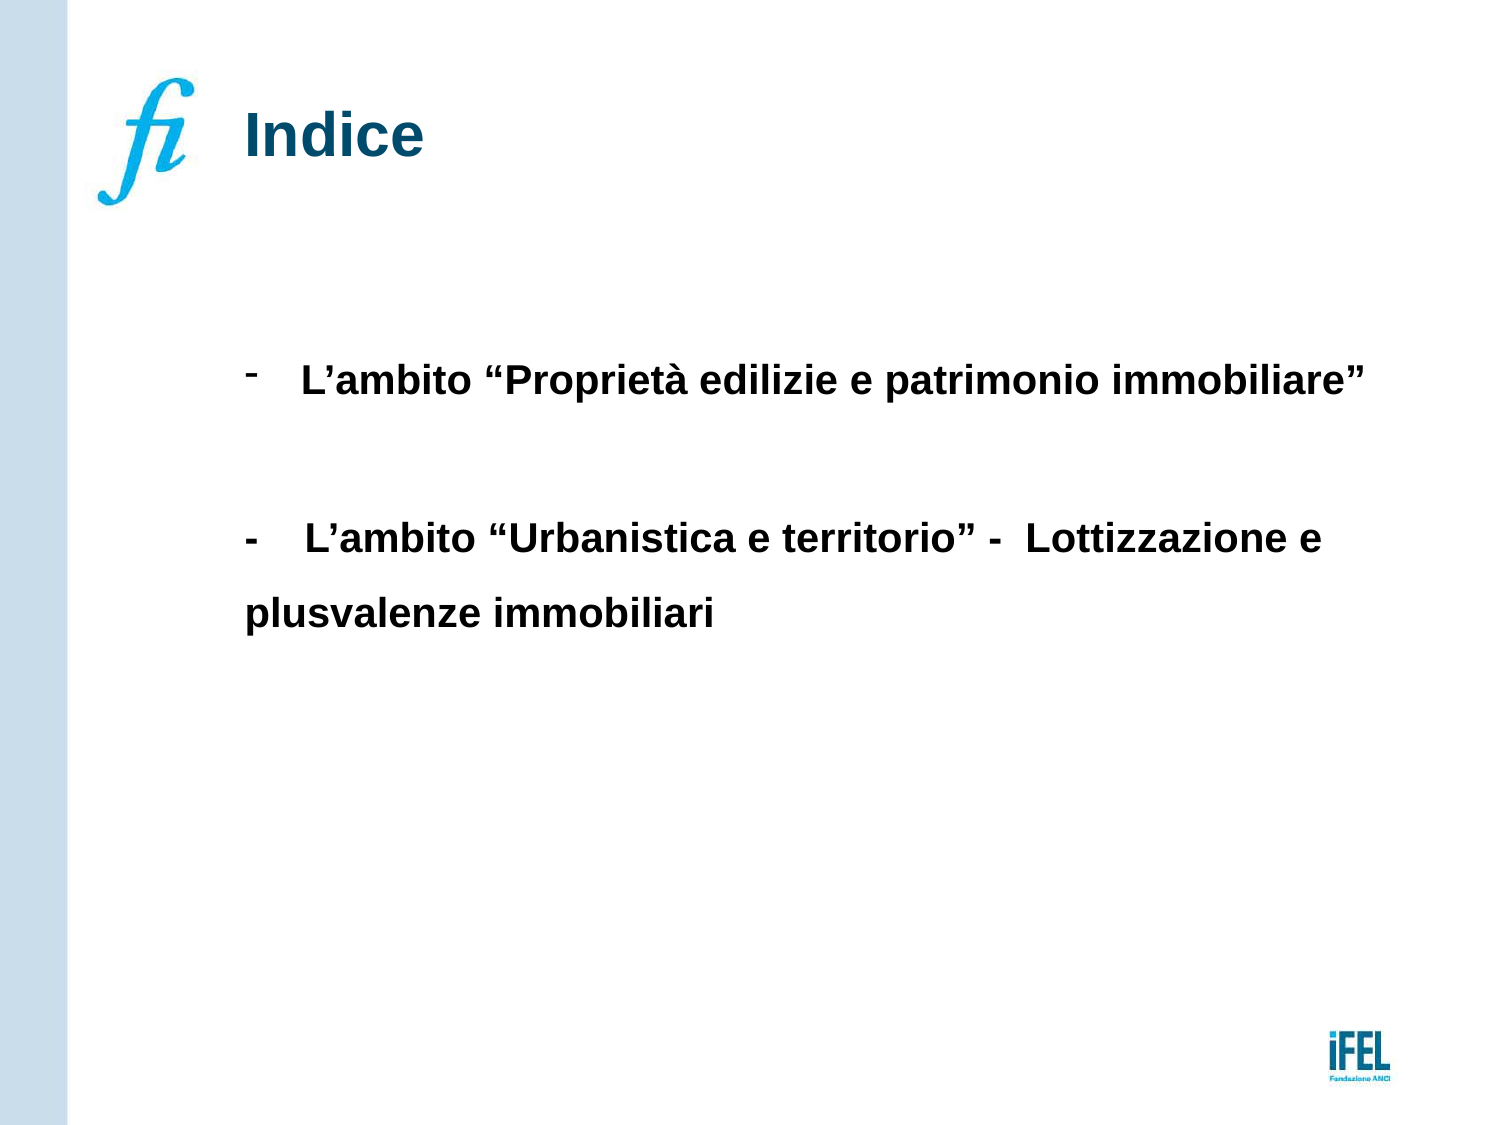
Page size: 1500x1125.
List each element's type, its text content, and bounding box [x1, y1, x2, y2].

title Indice [229, 97, 1406, 241]
list L’ambito “Proprietà edilizie e patrimonio immobiliare” - L’ambito “Urbanistica e territorio” - Lottizzazione e plusvalenze immobiliari [229, 319, 1406, 691]
picture [0, 0, 1500, 1125]
